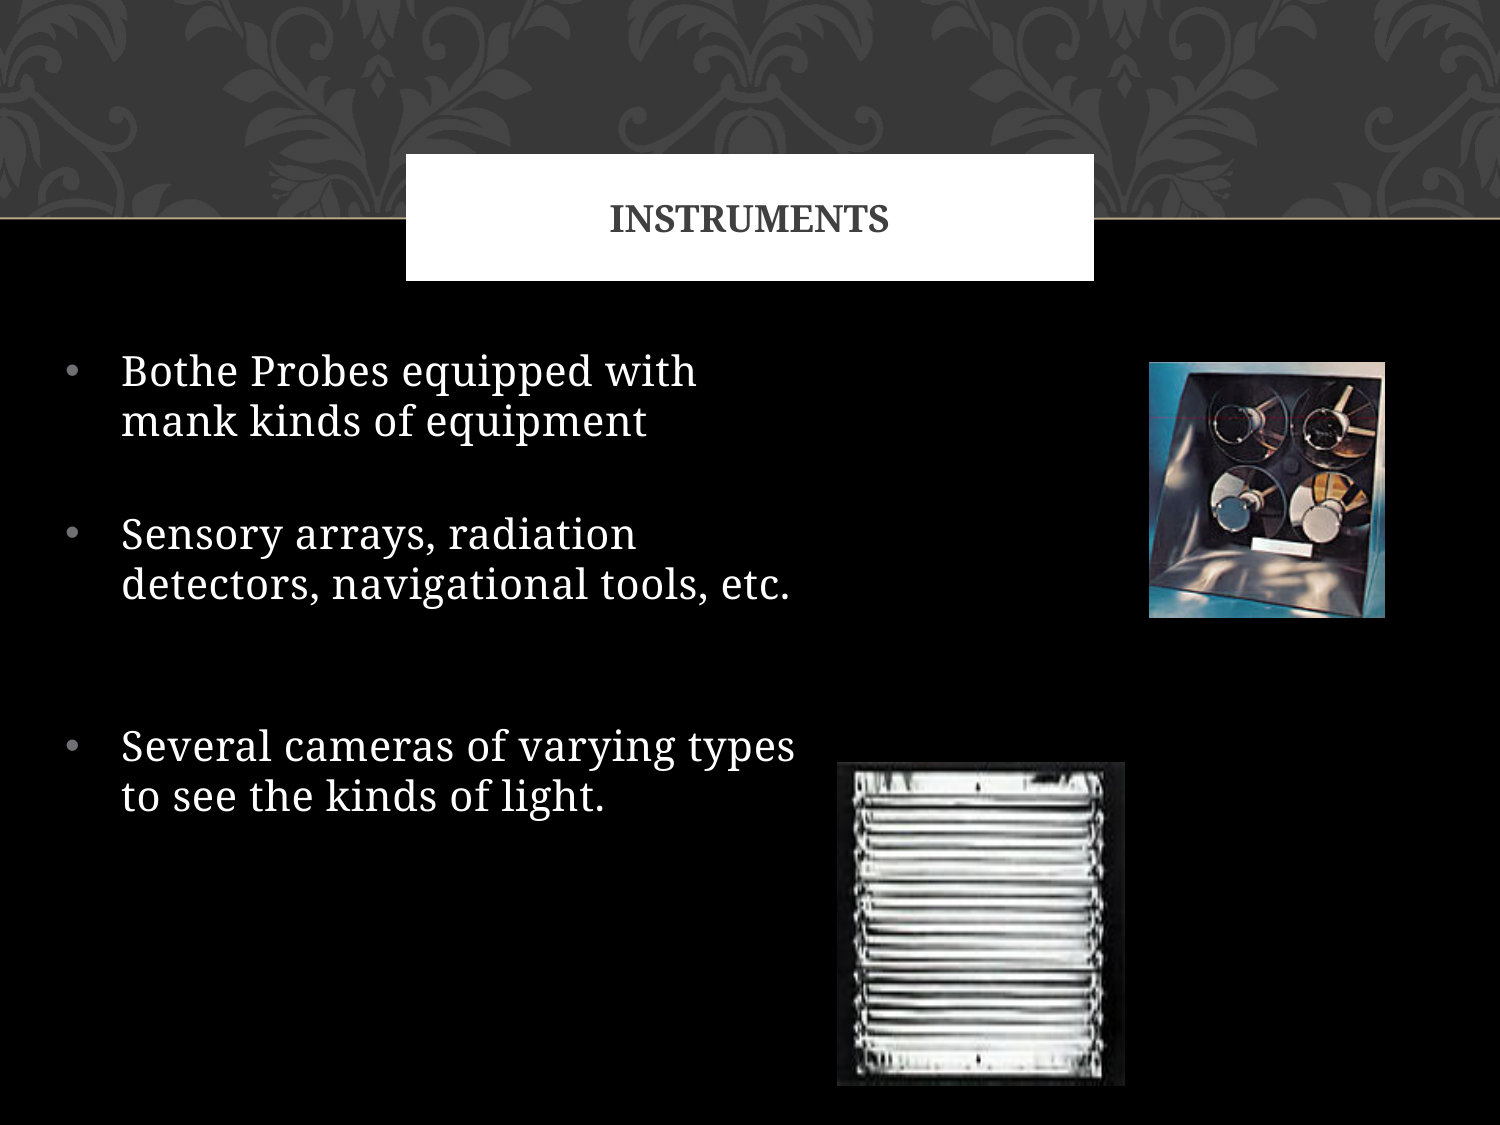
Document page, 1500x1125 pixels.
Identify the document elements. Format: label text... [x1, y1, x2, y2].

title Instruments [406, 154, 1094, 281]
list Bothe Probes equipped with mank kinds of equipment Sensory arrays, radiation detectors, navigational tools, etc. Several cameras of varying types to see the kinds of light. [50, 337, 825, 1006]
picture [1149, 362, 1385, 618]
picture [837, 762, 1126, 1087]
